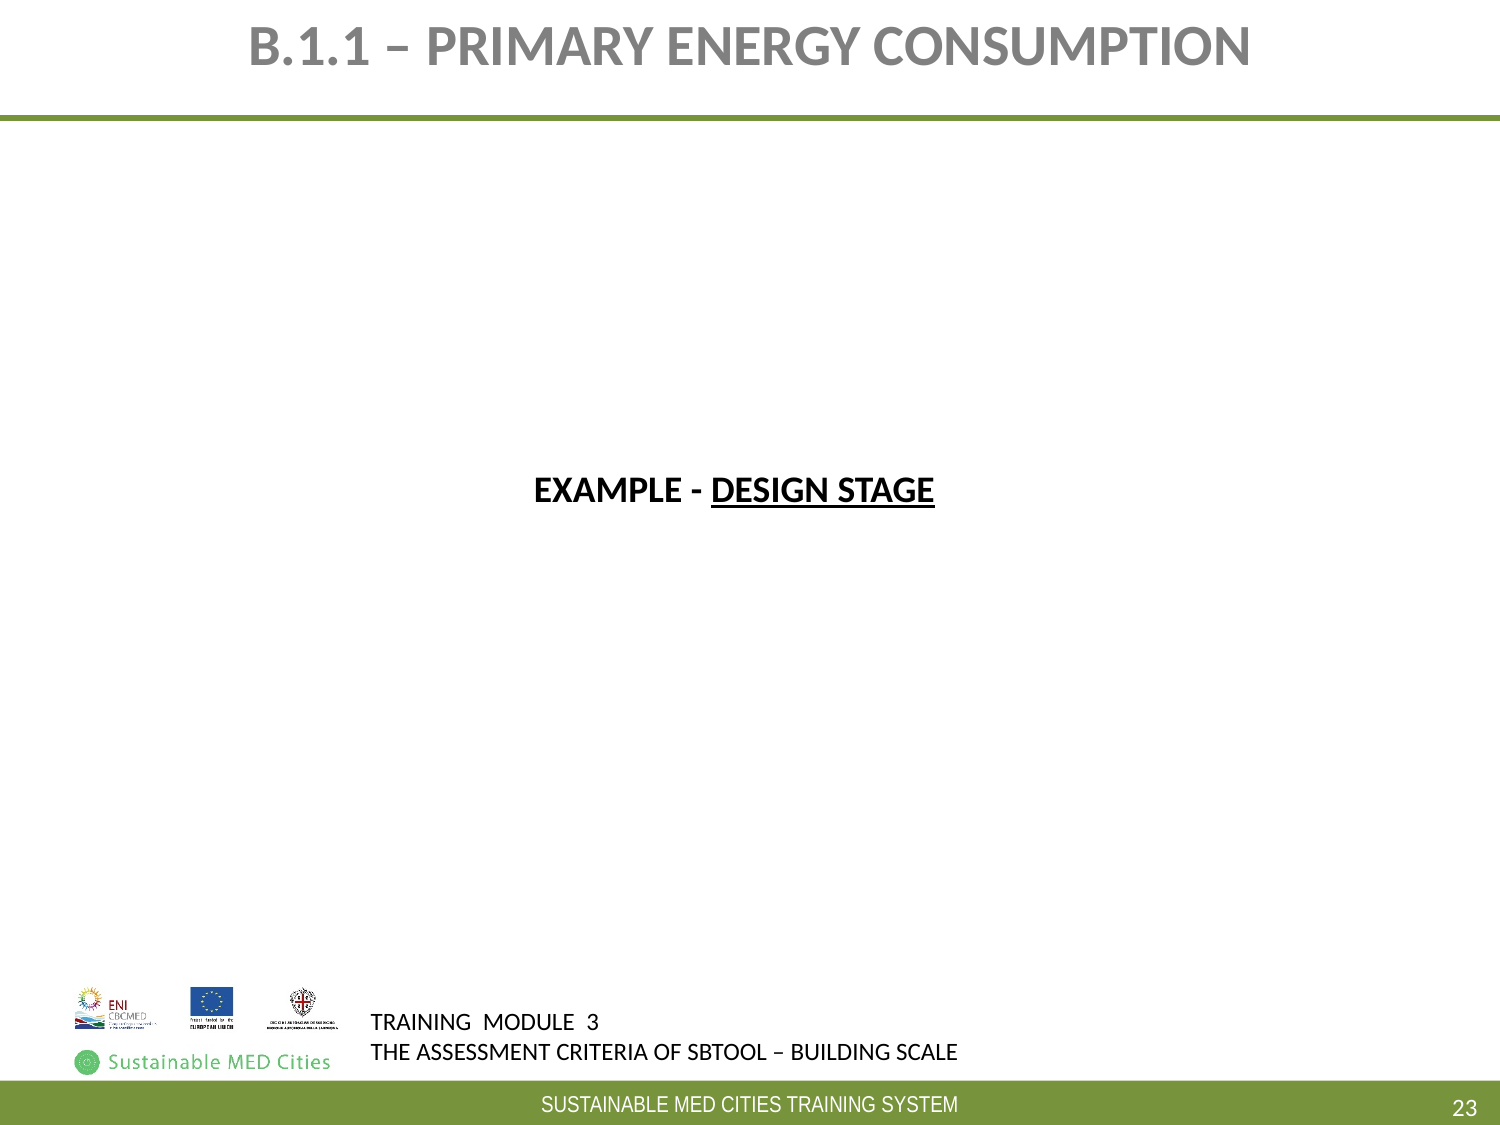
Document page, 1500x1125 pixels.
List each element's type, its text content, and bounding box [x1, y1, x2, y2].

list EXAMPLE - DESIGN STAGE [43, 262, 1425, 944]
slide_number 23 [1142, 1076, 1493, 1125]
picture [62, 978, 356, 1080]
